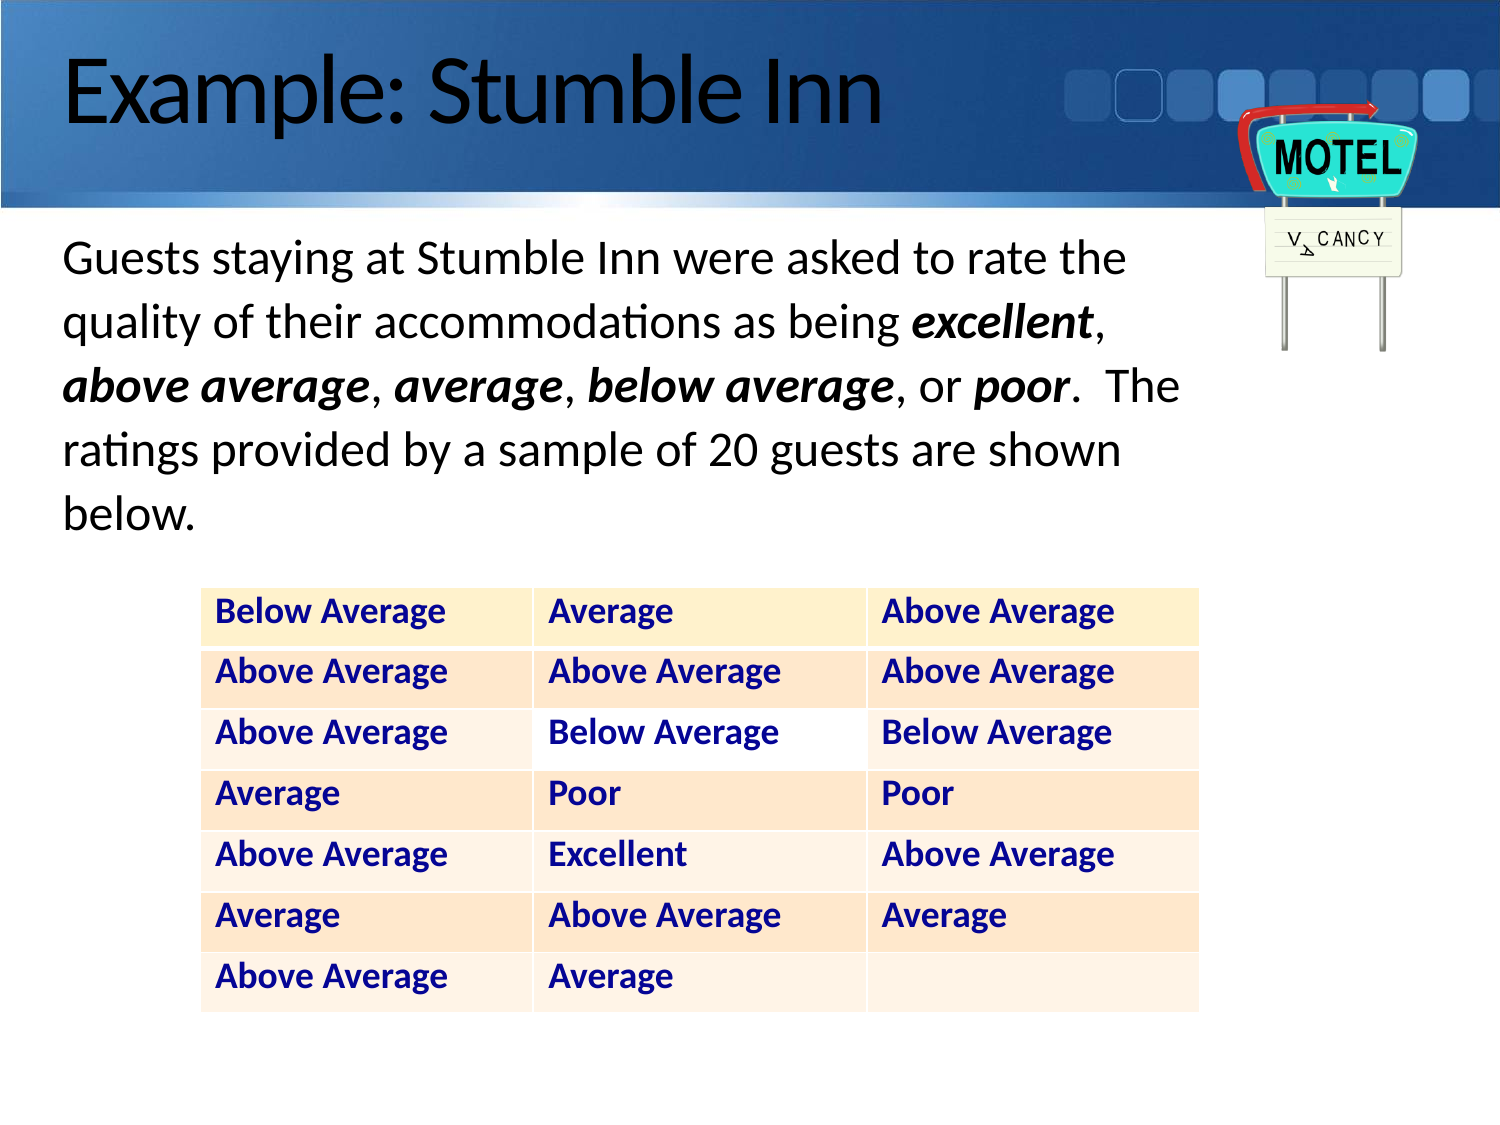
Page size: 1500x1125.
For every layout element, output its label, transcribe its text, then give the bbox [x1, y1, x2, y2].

table_cell Above Average [201, 953, 532, 1012]
table_cell Average [868, 893, 1199, 952]
table_cell [868, 953, 1199, 1012]
table_header Above Average [868, 588, 1199, 646]
table_header Average [534, 588, 866, 646]
table_cell Average [201, 771, 532, 830]
table_cell Below Average [868, 710, 1199, 769]
table_cell Below Average [534, 710, 866, 769]
table_cell Above Average [534, 651, 866, 708]
table_cell Above Average [201, 651, 532, 708]
table_cell Average [534, 953, 866, 1012]
picture [0, 0, 1500, 1125]
list Guests staying at Stumble Inn were asked to rate the quality of their accommodations as being excellent, above average, average, below average, or poor. The ratings provided by a sample of 20 guests are shown below. [62, 231, 1438, 642]
title Example: Stumble Inn [62, 37, 1438, 147]
table_cell Average [201, 893, 532, 952]
table_cell Above Average [868, 832, 1199, 891]
table_cell Excellent [534, 832, 866, 891]
table_header Below Average [201, 588, 532, 646]
table_cell Above Average [201, 710, 532, 769]
table_cell Above Average [868, 651, 1199, 708]
table_cell Poor [534, 771, 866, 830]
table_cell Above Average [201, 832, 532, 891]
table_cell Above Average [534, 893, 866, 952]
table_cell Poor [868, 771, 1199, 830]
